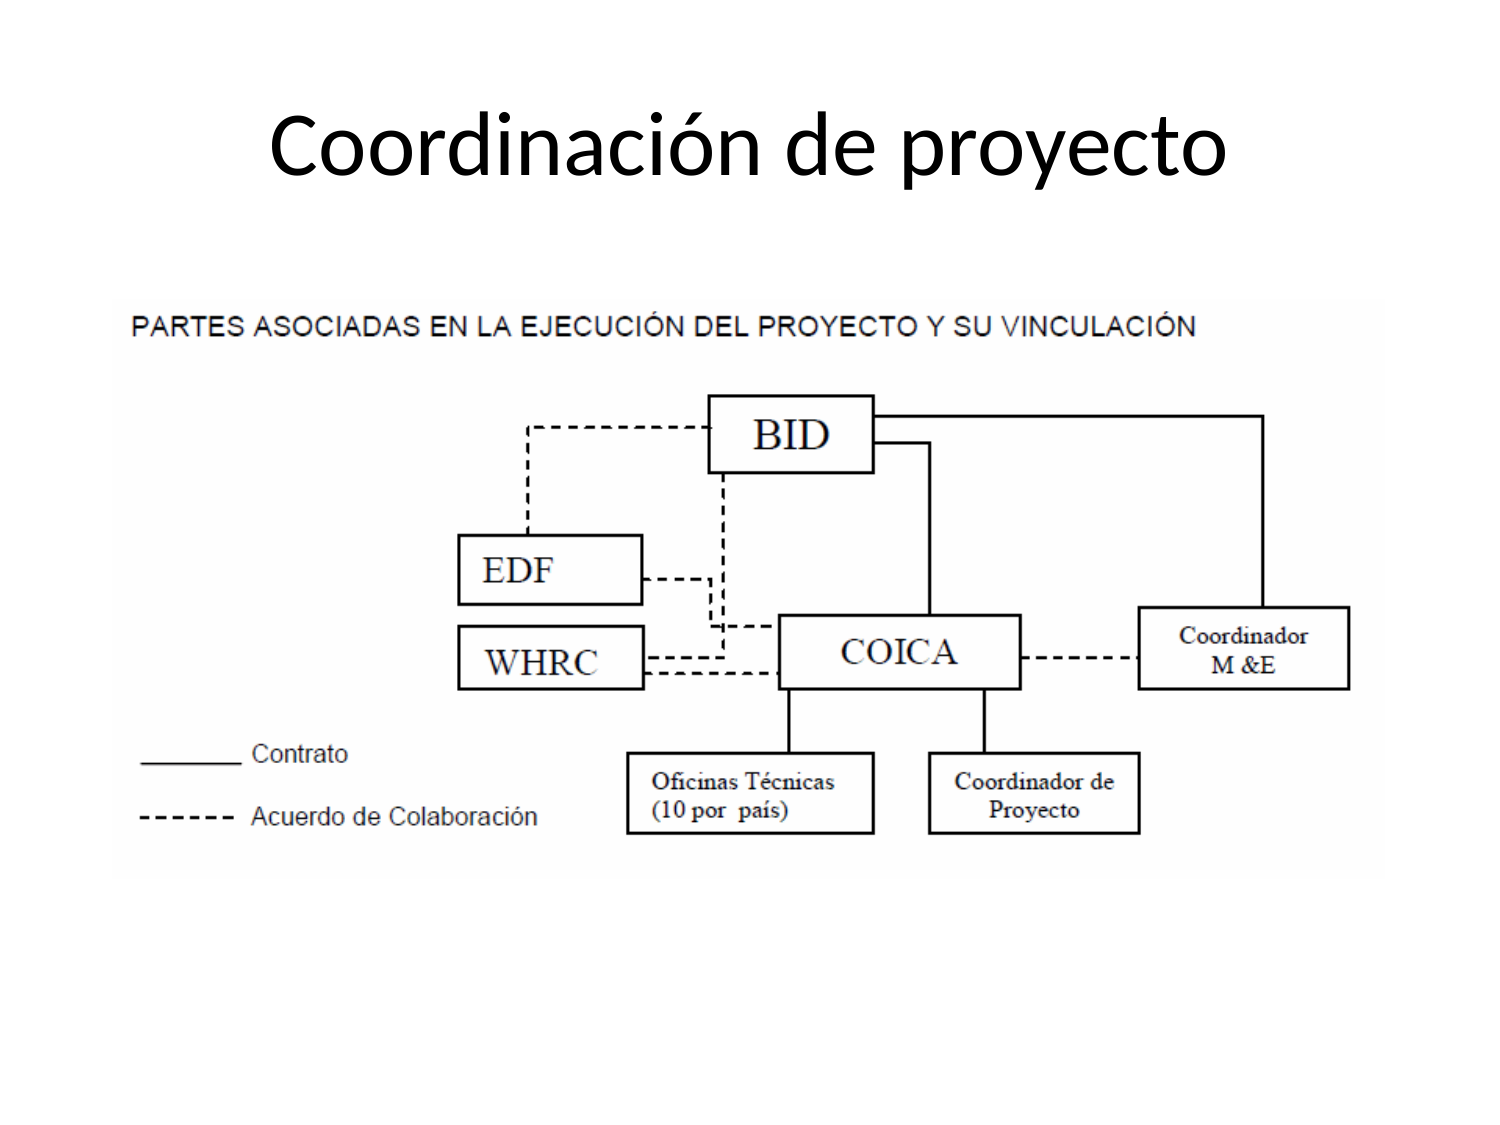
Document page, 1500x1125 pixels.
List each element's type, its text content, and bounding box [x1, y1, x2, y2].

title Coordinación de proyecto [75, 45, 1425, 233]
picture [112, 299, 1385, 879]
